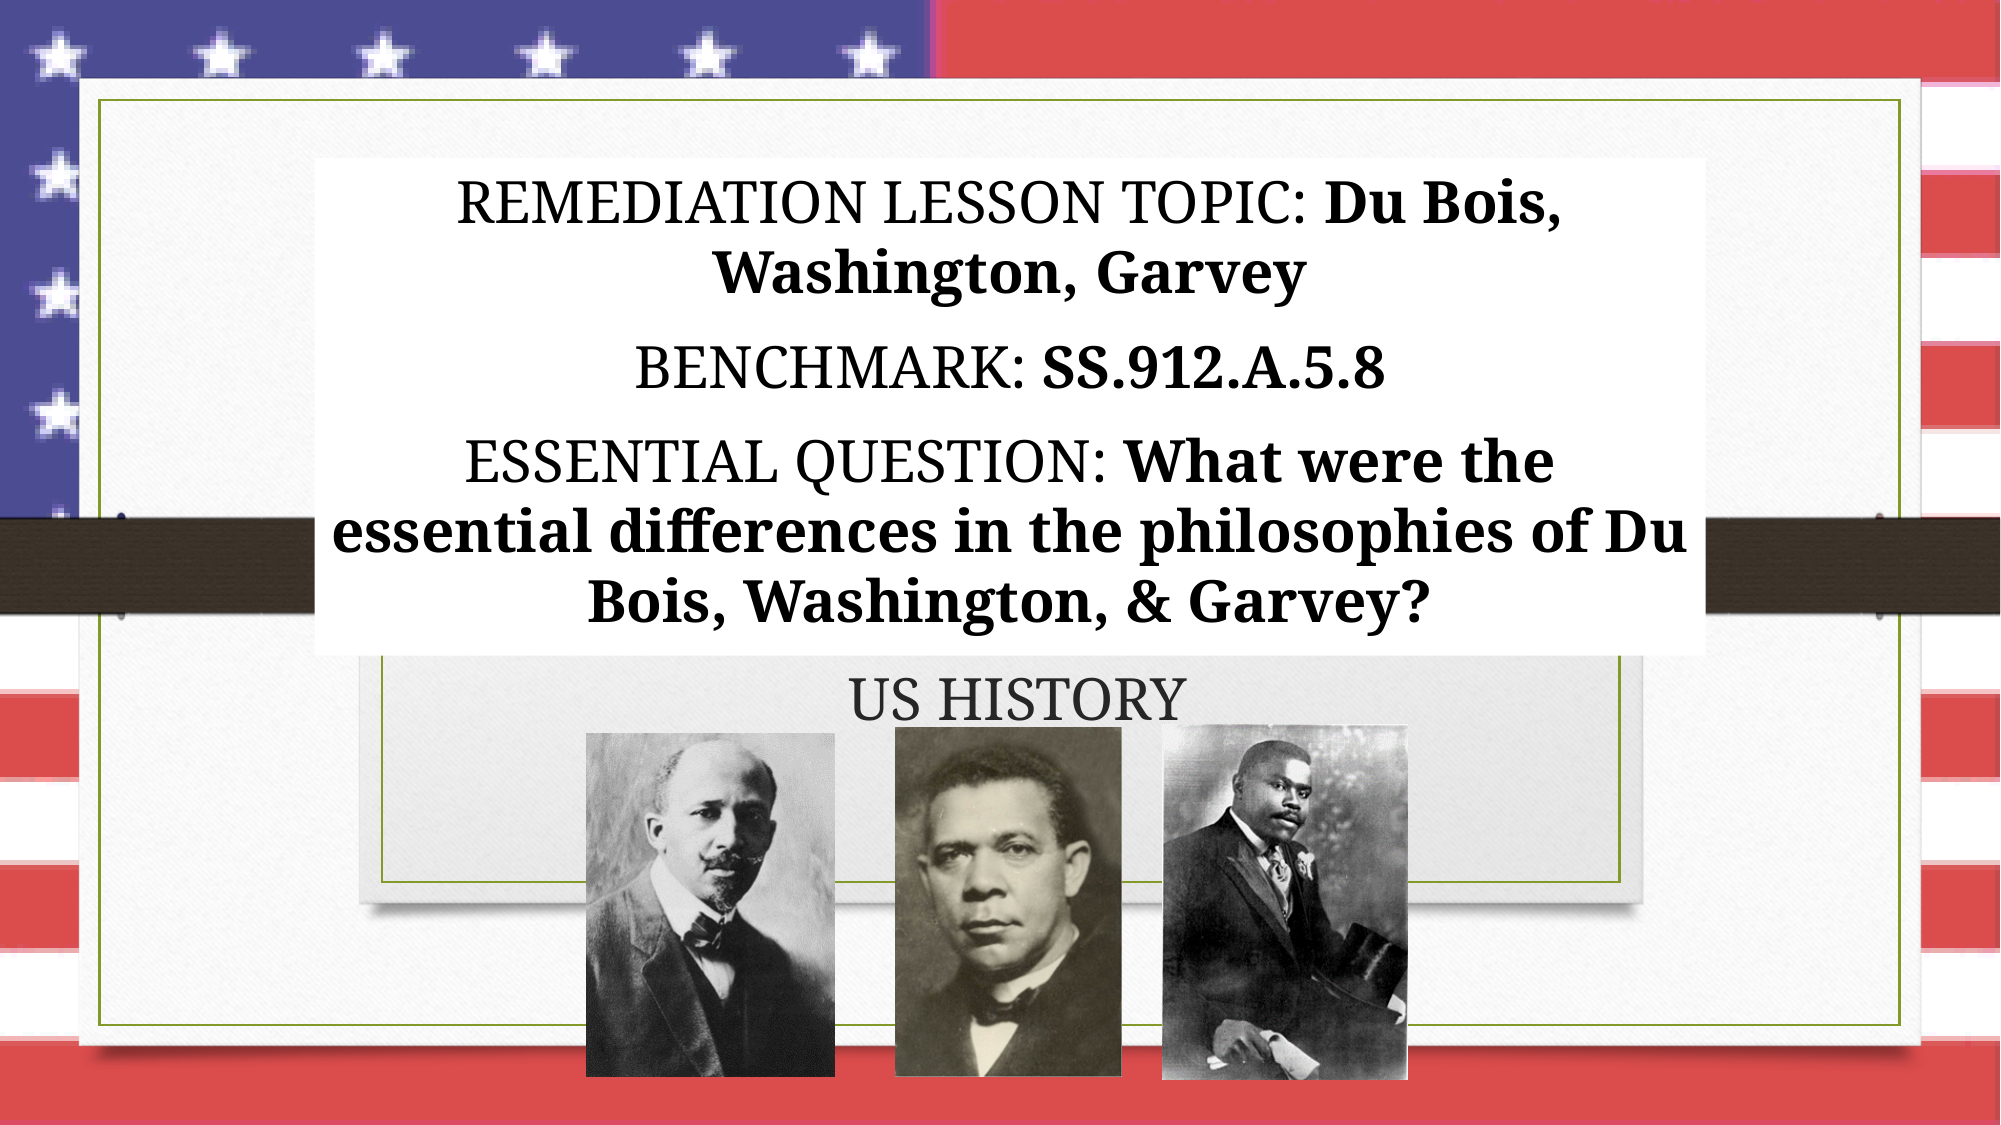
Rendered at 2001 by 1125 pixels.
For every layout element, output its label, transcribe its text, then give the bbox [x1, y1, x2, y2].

subtitle REMEDIATION LESSON TOPIC: Du Bois, Washington, Garvey BENCHMARK: SS.912.A.5.8 ESSENTIAL QUESTION: What were the essential differences in the philosophies of Du Bois, Washington, & Garvey? [314, 158, 1706, 656]
picture [0, 0, 2001, 1125]
title US HISTORY [504, 656, 1532, 740]
